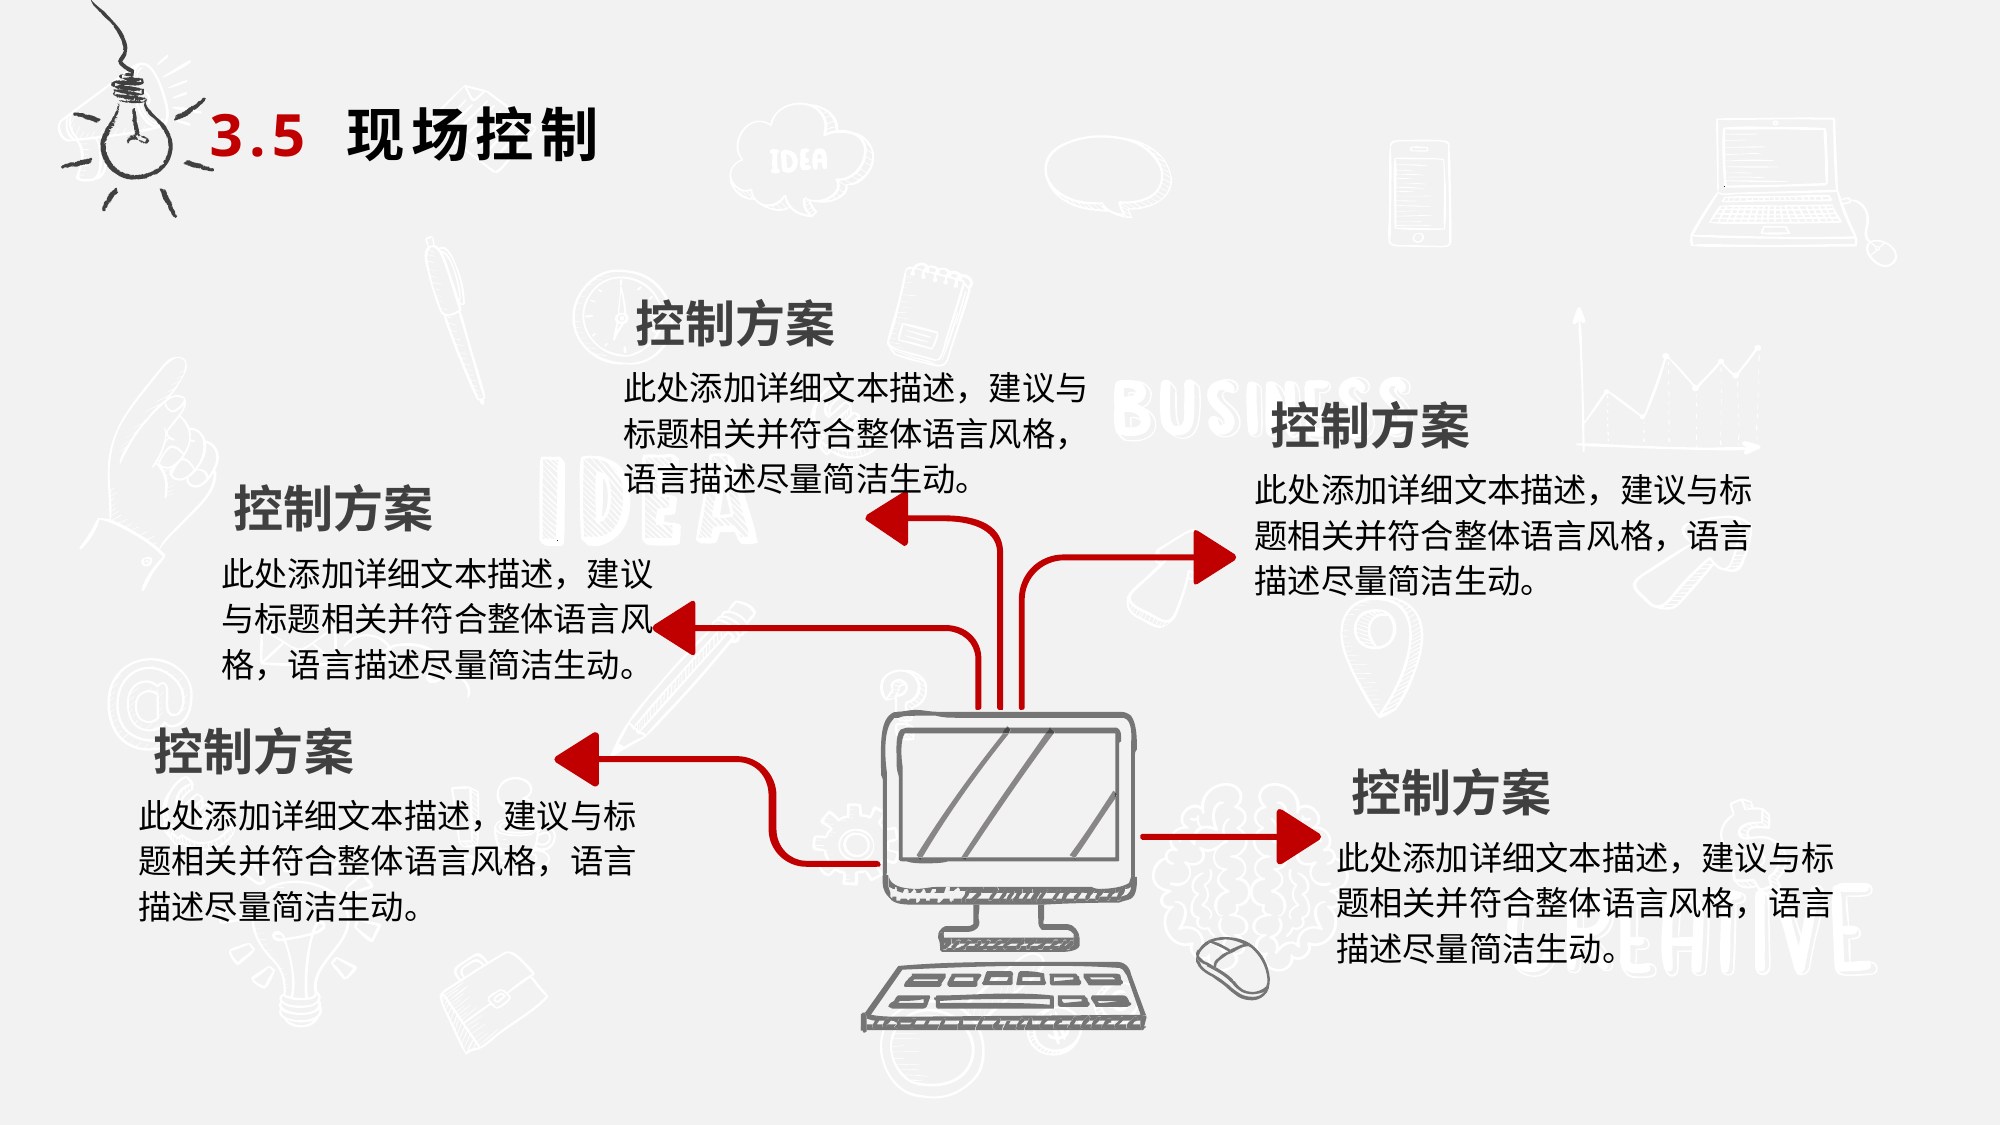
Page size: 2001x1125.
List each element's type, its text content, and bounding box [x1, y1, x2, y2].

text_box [123, 704, 663, 933]
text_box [860, 709, 1270, 1033]
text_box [663, 731, 860, 867]
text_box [608, 276, 1128, 508]
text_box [1018, 528, 1237, 709]
text_box 3.5 现场控制 [194, 91, 614, 176]
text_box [1240, 378, 1780, 607]
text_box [864, 508, 1004, 709]
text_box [1321, 745, 1861, 974]
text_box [652, 599, 864, 710]
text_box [206, 461, 675, 694]
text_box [1270, 808, 1321, 866]
